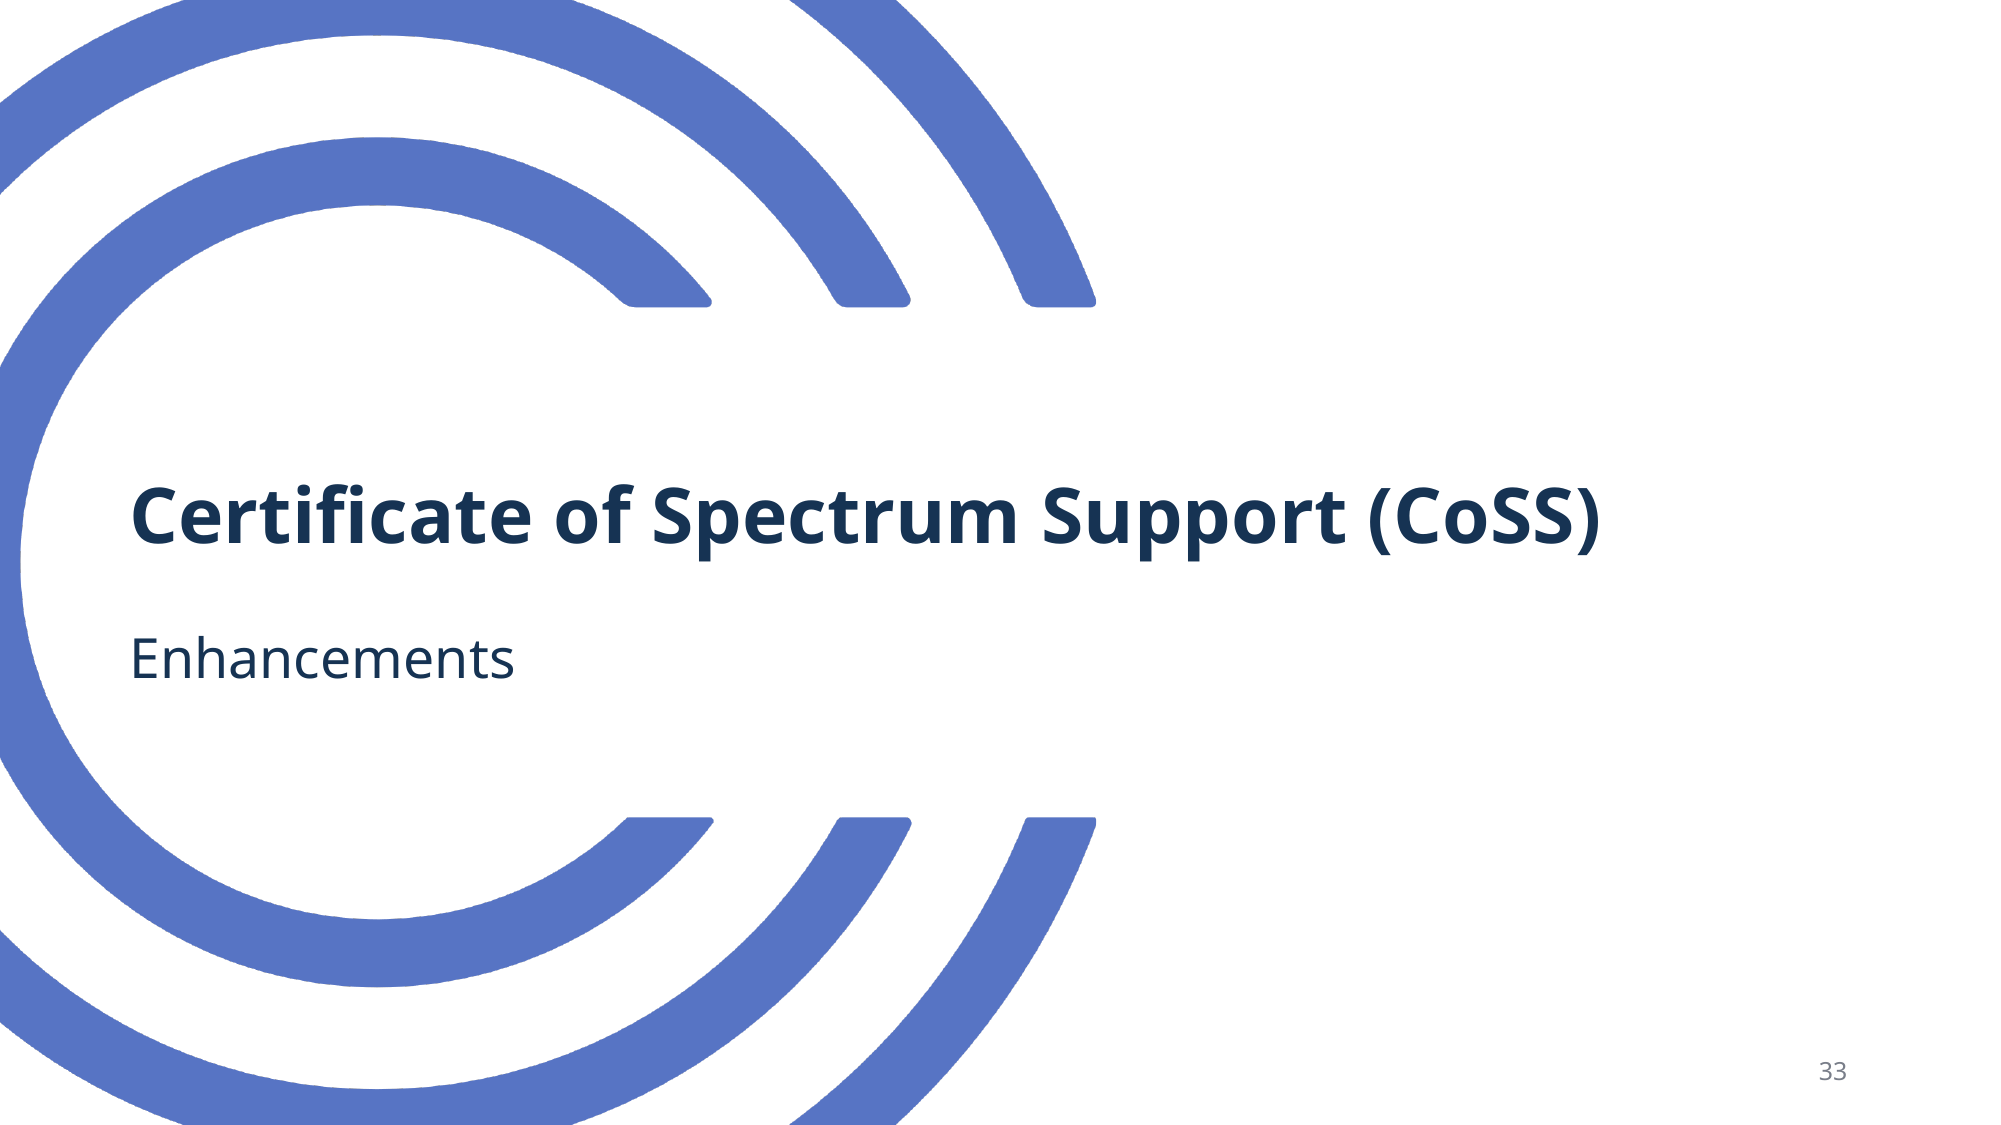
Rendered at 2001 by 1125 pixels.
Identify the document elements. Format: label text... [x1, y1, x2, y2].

picture [0, 0, 1097, 1125]
subtitle Enhancements [114, 607, 1260, 737]
slide_number 33 [1412, 1042, 1863, 1103]
title Certificate of Spectrum Support (CoSS) [114, 391, 1661, 576]
